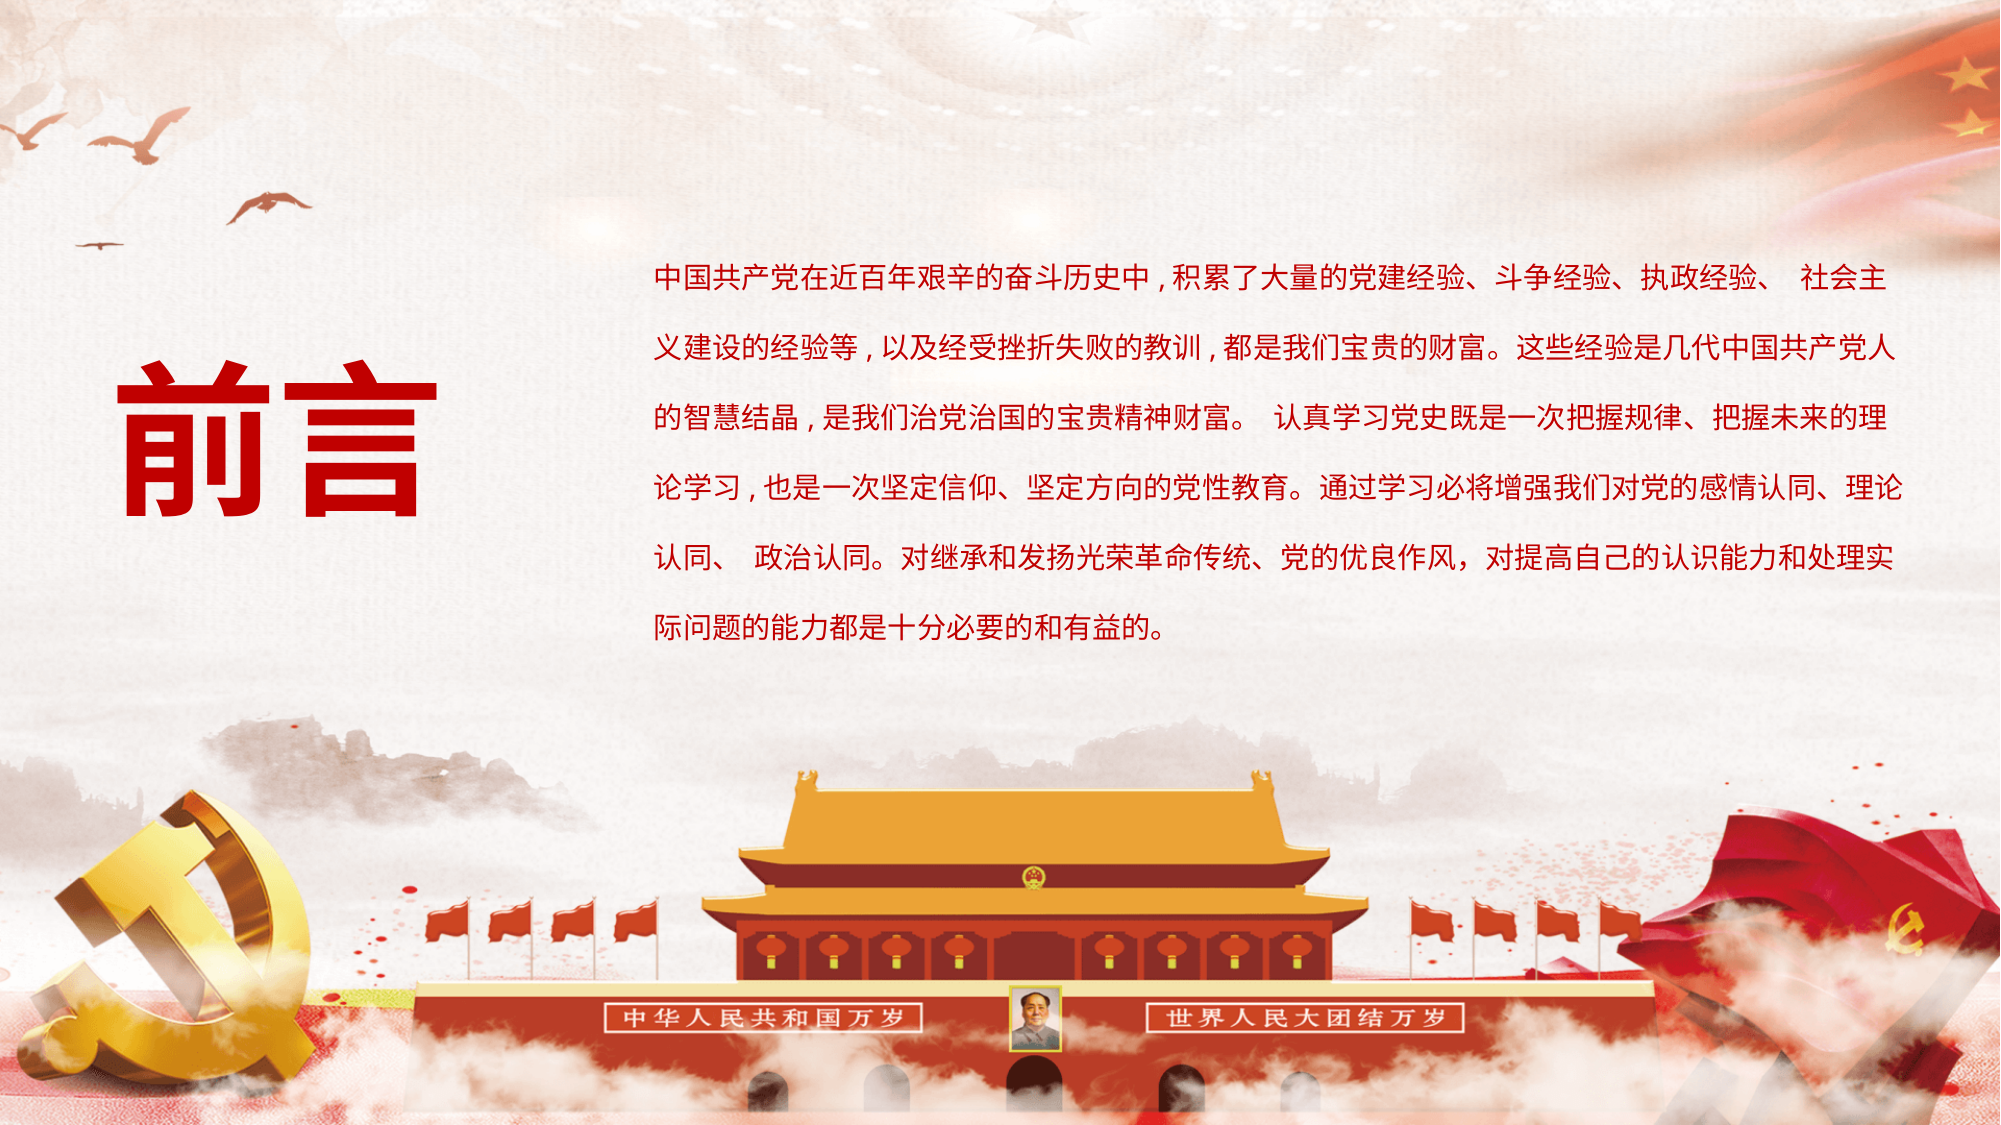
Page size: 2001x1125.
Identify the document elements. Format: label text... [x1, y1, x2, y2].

text_box 前言 [95, 328, 572, 543]
text_box 中国共产党在近百年艰辛的奋斗历史中,积累了大量的党建经验、斗争经验、执政经验、 社会主义建设的经验等,以及经受挫折失败的教训,都是我们宝贵的财富。这些经验是几代中国共产党人的智慧结晶,是我们治党治国的宝贵精神财富。 认真学习党史既是一次把握规律、把握未来的理论学习,也是一次坚定信仰、坚定方向的党性教育。通过学习必将增强我们对党的感情认同、理论认同、 政治认同。对继承和发扬光荣革命传统、党的优良作风，对提高自己的认识能力和处理实际问题的能力都是十分必要的和有益的。 [639, 217, 1921, 652]
picture [0, 0, 2000, 1125]
